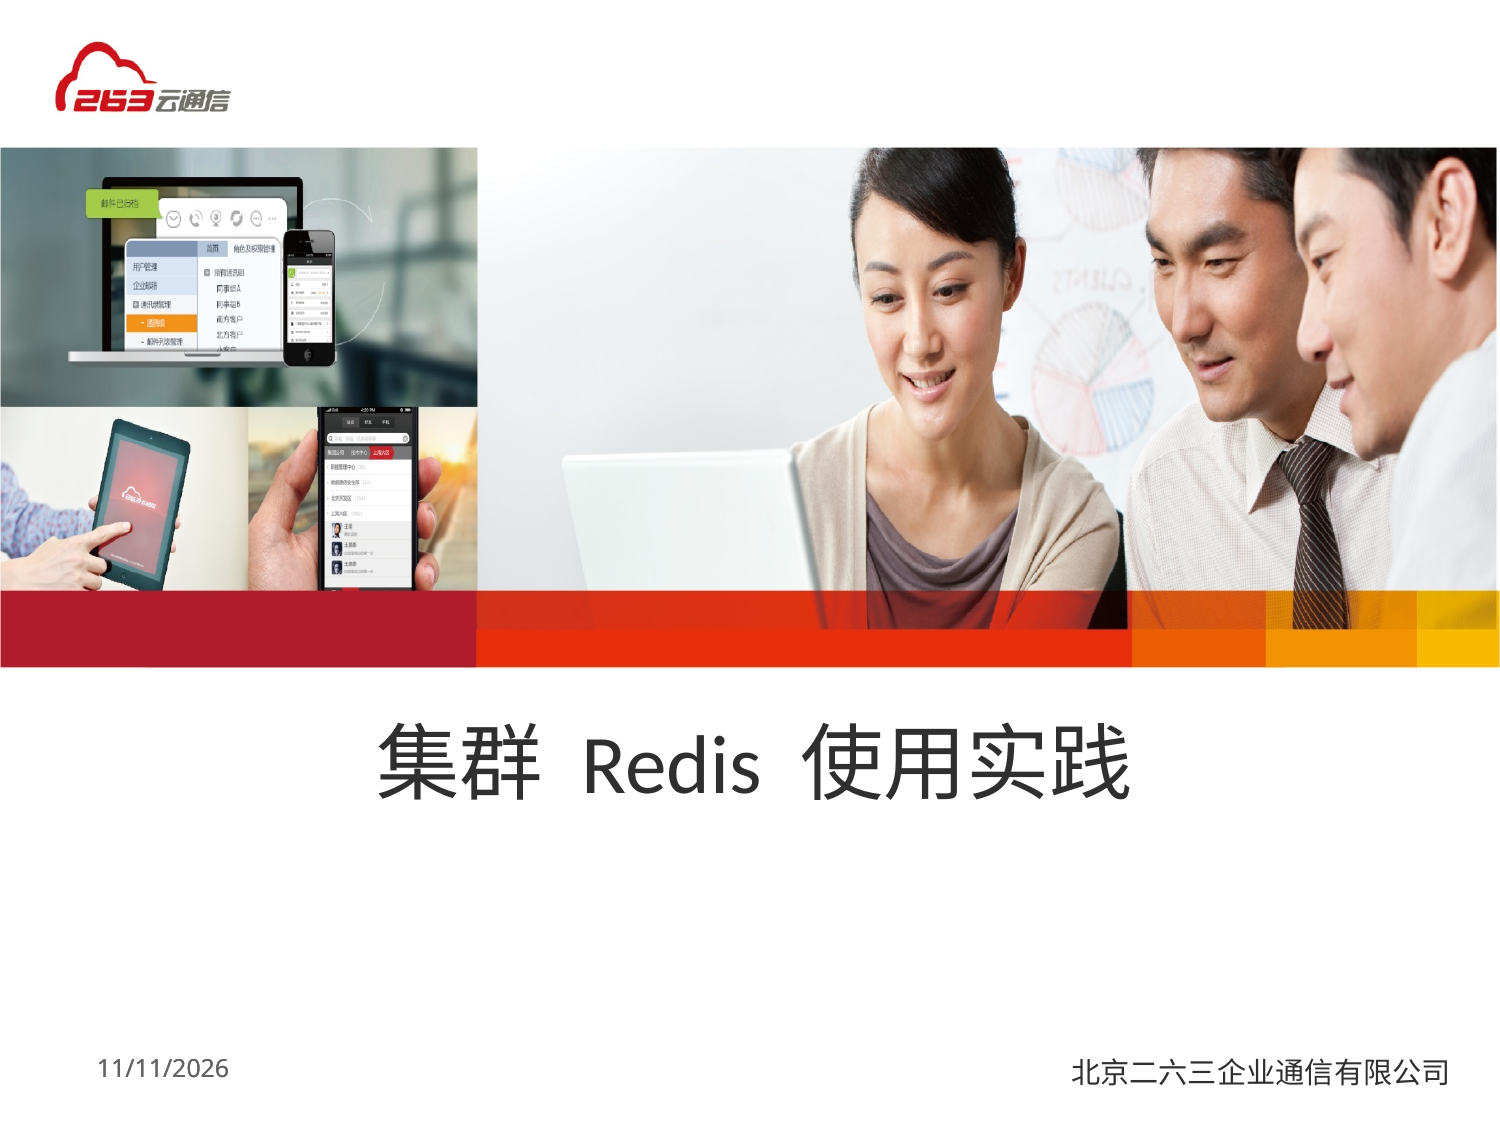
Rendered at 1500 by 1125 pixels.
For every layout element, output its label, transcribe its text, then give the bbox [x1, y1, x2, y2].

text_box 2015/9/24 [82, 1045, 432, 1125]
title 集群 Redis 使用实践 [117, 703, 1393, 844]
picture [0, 0, 1500, 1125]
text_box 北京二六三企业通信有限公司 [1056, 1046, 1467, 1097]
